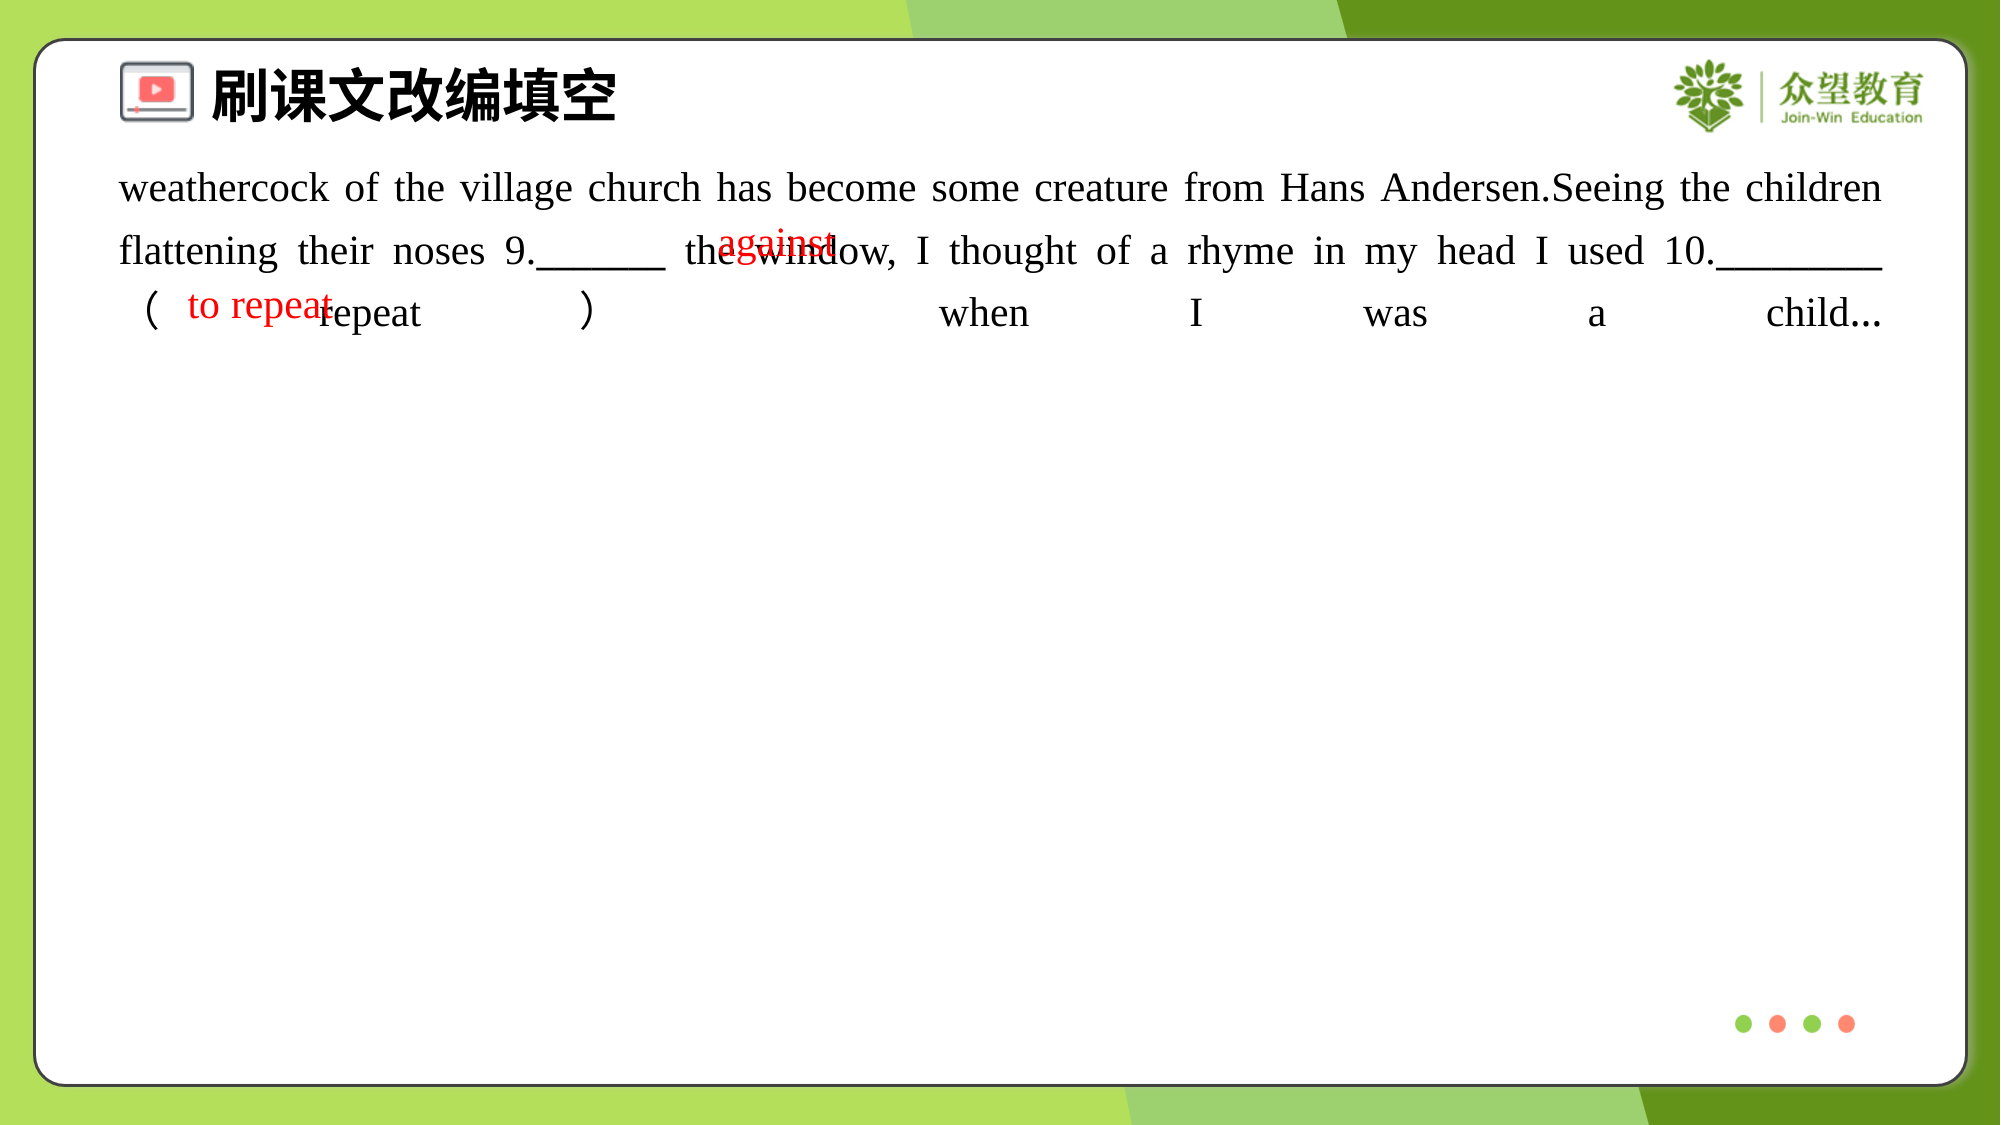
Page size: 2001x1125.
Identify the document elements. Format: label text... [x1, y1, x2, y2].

text_box weathercock of the village church has become some creature from Hans Andersen.Seeing the children flattening their noses 9._______ the window, I thought of a rhyme in my head I used 10._________ （repeat） when I was a child…#1.2 [118, 147, 1883, 329]
text_box to repeat [178, 264, 343, 322]
text_box against [713, 201, 841, 260]
picture [0, 0, 2000, 1125]
